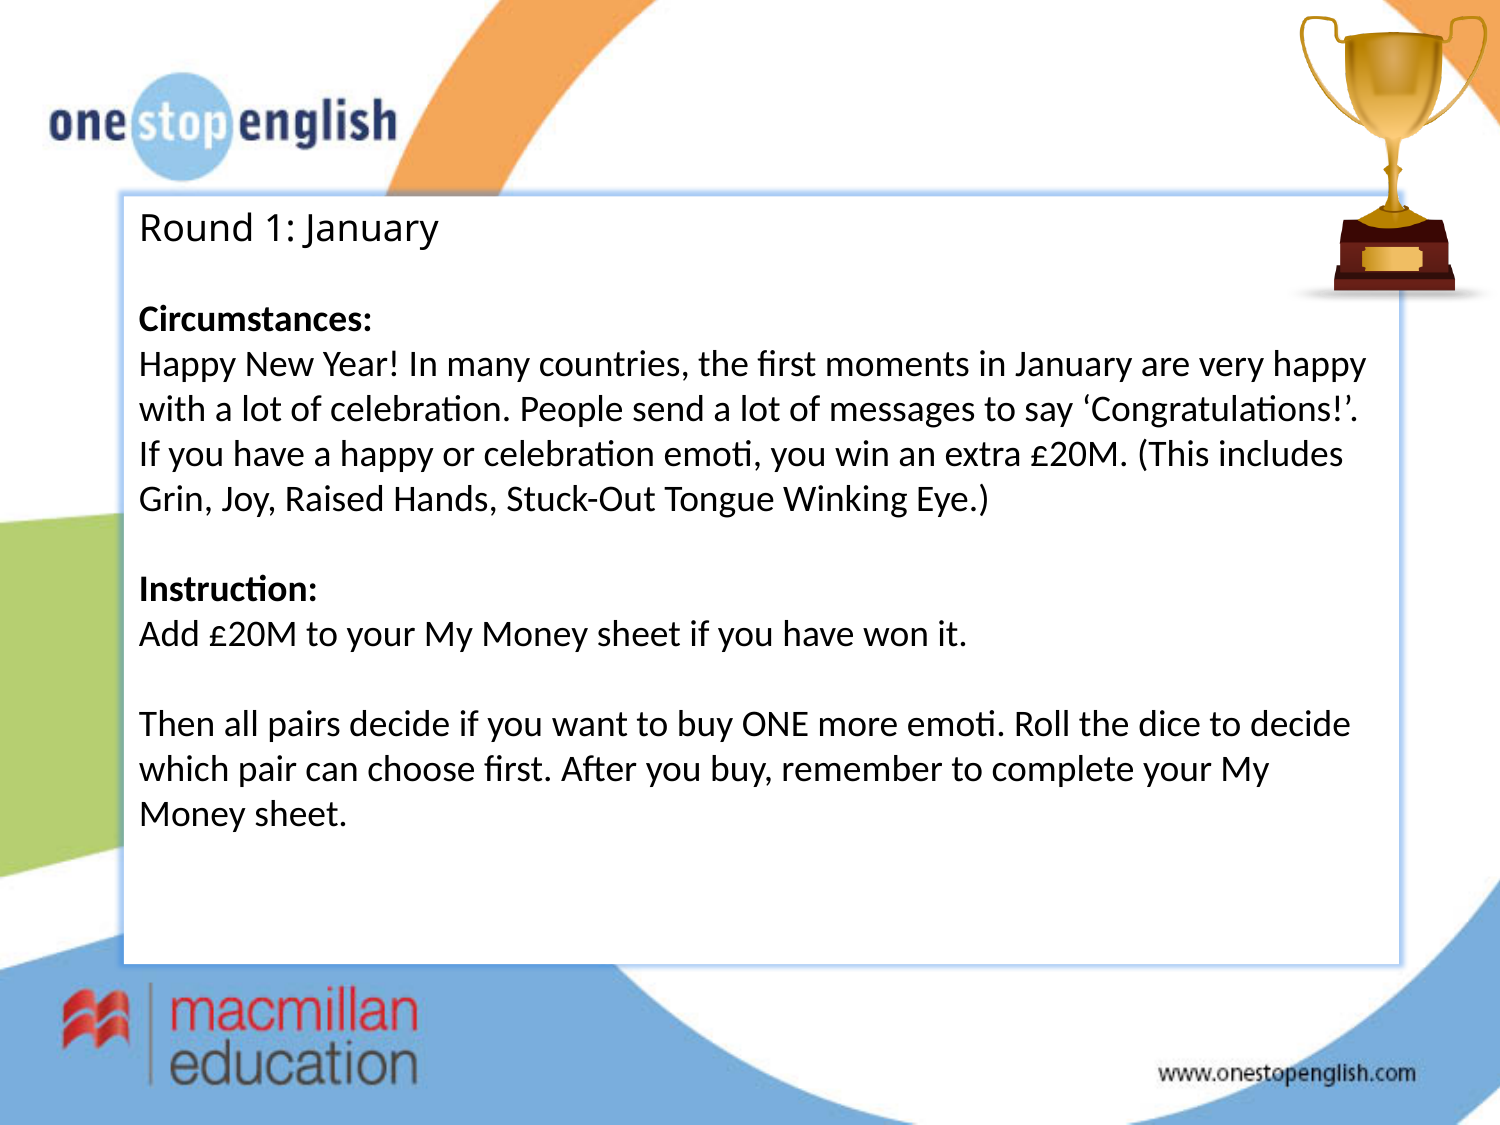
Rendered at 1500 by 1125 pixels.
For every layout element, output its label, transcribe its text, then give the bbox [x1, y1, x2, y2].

picture [0, 0, 1500, 1125]
text_box Round 1: January Circumstances: Happy New Year! In many countries, the first moments in January are very happy with a lot of celebration. People send a lot of messages to say ‘Congratulations!’. If you have a happy or celebration emoti, you win an extra £20M. (This includes Grin, Joy, Raised Hands, Stuck-Out Tongue Winking Eye.) Instruction: Add £20M to your My Money sheet if you have won it. Then all pairs decide if you want to buy ONE more emoti. Roll the dice to decide which pair can choose first. After you buy, remember to complete your My Money sheet. [123, 196, 1399, 965]
